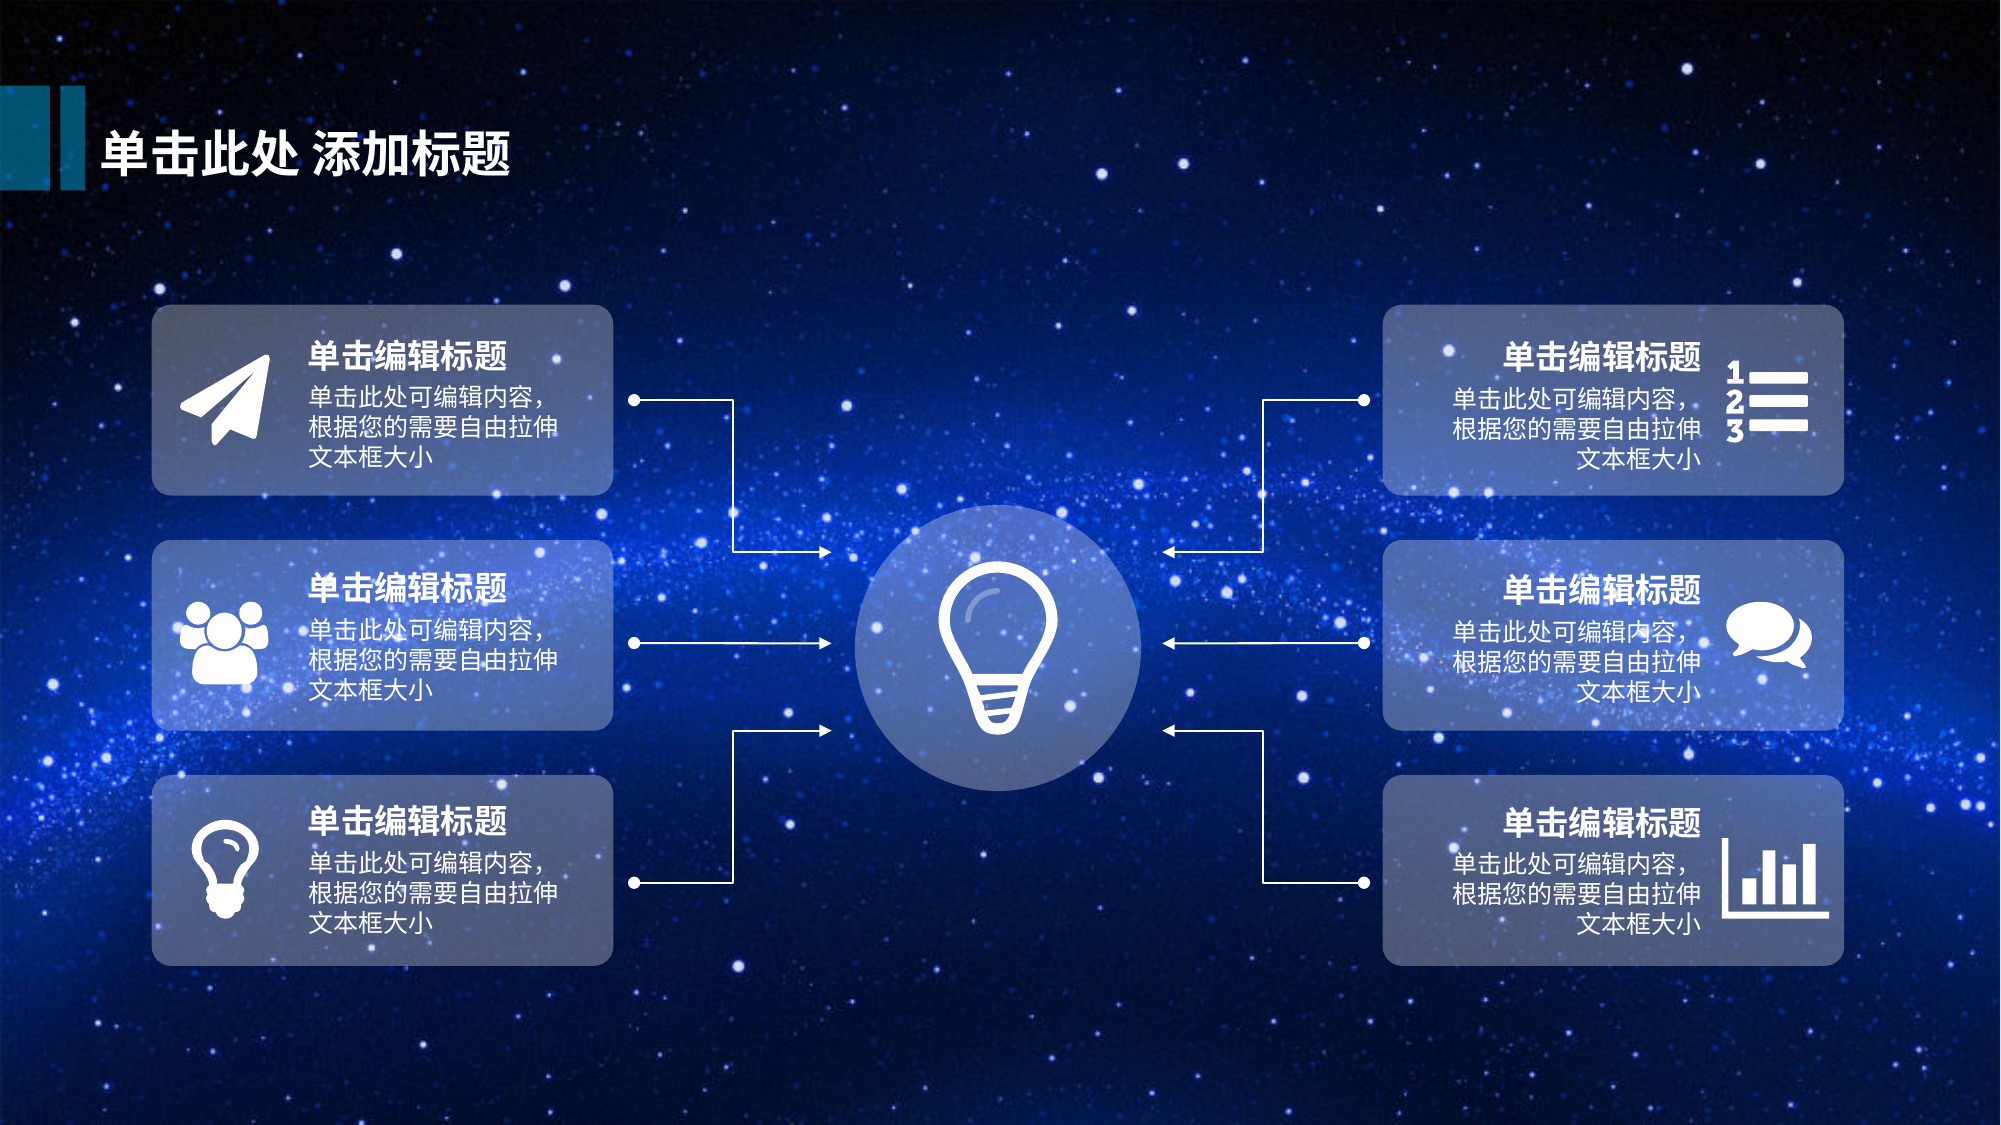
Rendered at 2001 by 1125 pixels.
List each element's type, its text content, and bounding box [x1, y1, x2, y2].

text_box [1721, 838, 1830, 919]
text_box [634, 400, 832, 553]
text_box [0, 85, 51, 191]
text_box [180, 354, 270, 446]
text_box [1726, 419, 1744, 443]
text_box 单击此处可编辑内容，根据您的需要自由拉伸文本框大小 [308, 381, 565, 472]
text_box [191, 819, 259, 919]
text_box [1726, 389, 1744, 414]
text_box 单击编辑标题 [307, 334, 564, 375]
text_box 单击此处 添加标题 [85, 114, 563, 190]
text_box [1381, 538, 1846, 732]
text_box 单击此处可编辑内容，根据您的需要自由拉伸文本框大小 [1446, 616, 1702, 707]
text_box [1749, 372, 1808, 384]
text_box 单击编辑标题 [1445, 801, 1702, 842]
text_box [150, 773, 615, 967]
text_box [1726, 601, 1795, 657]
text_box [1381, 773, 1846, 967]
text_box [854, 504, 1142, 792]
text_box [180, 601, 269, 685]
text_box [59, 85, 86, 191]
text_box 单击此处可编辑内容，根据您的需要自由拉伸文本框大小 [308, 847, 565, 938]
text_box [1749, 395, 1808, 407]
text_box [1756, 618, 1812, 669]
text_box 单击此处可编辑内容，根据您的需要自由拉伸文本框大小 [1446, 848, 1702, 939]
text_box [1162, 730, 1364, 883]
picture [0, 0, 2001, 1125]
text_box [1162, 400, 1364, 553]
text_box 单击编辑标题 [307, 567, 564, 608]
text_box 单击此处可编辑内容，根据您的需要自由拉伸文本框大小 [308, 614, 565, 705]
text_box [1727, 360, 1744, 384]
text_box 单击编辑标题 [307, 800, 564, 841]
text_box [150, 303, 615, 497]
text_box 单击编辑标题 [1445, 336, 1702, 377]
text_box [150, 538, 615, 732]
text_box [1381, 303, 1846, 497]
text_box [634, 730, 832, 883]
text_box 单击此处可编辑内容，根据您的需要自由拉伸文本框大小 [1446, 383, 1702, 474]
text_box 单击编辑标题 [1445, 569, 1702, 610]
text_box [1749, 419, 1808, 432]
